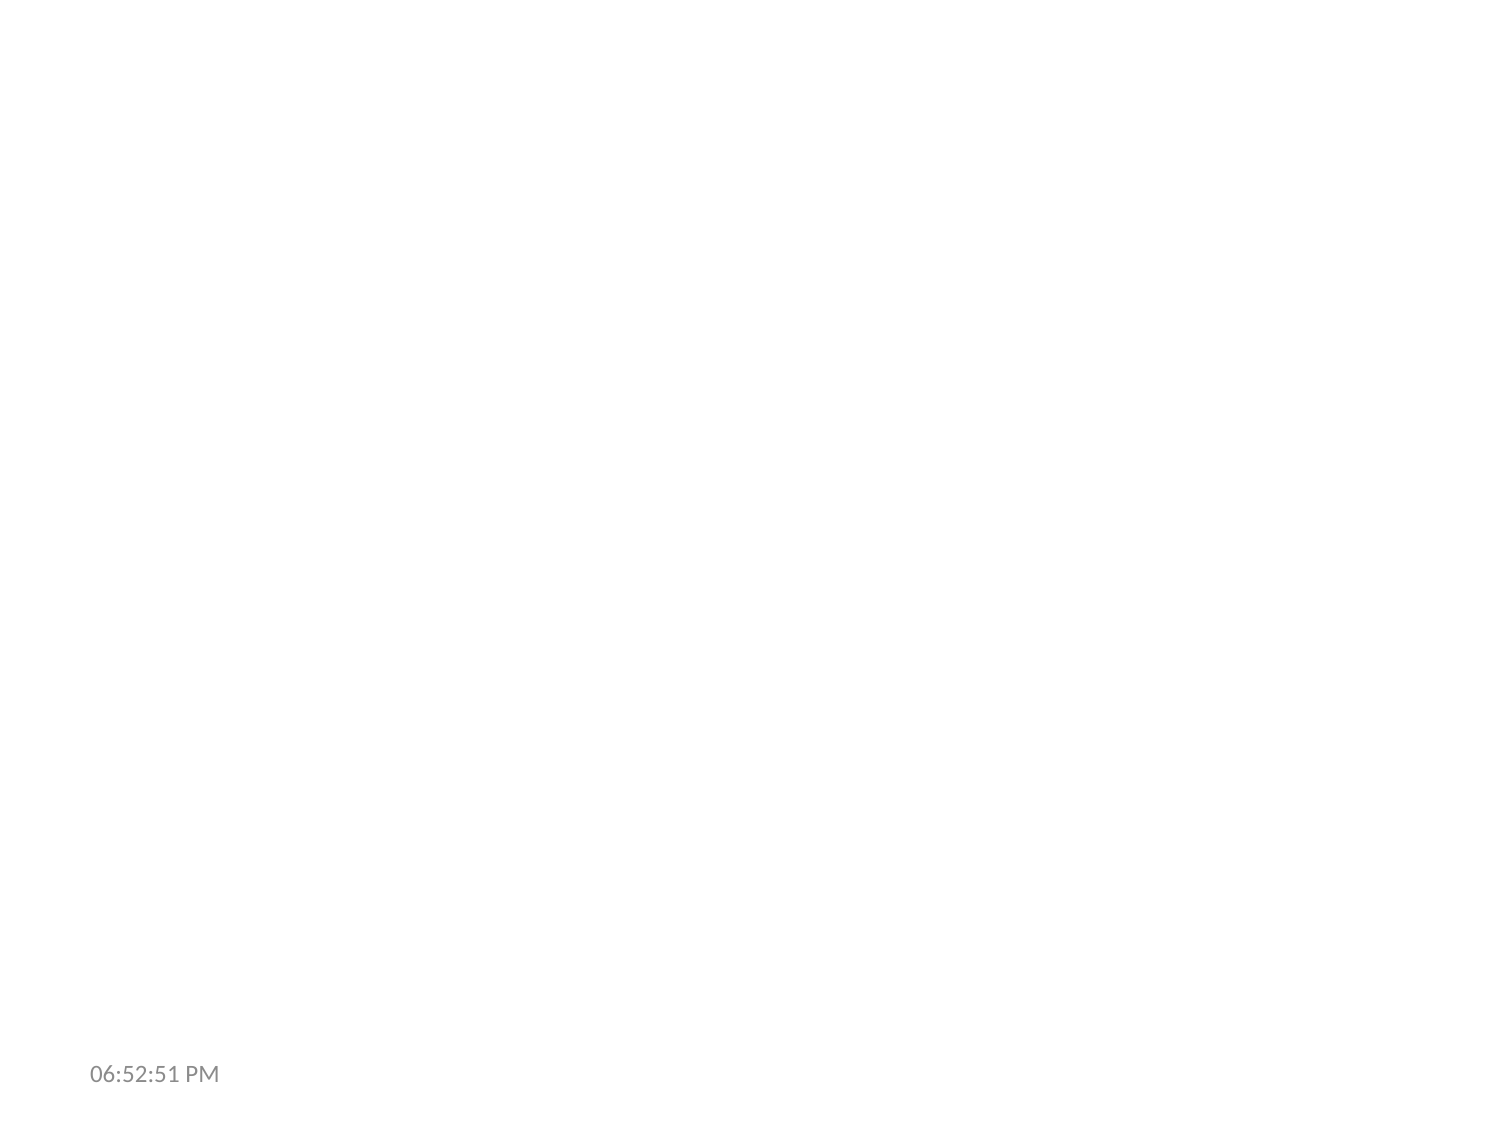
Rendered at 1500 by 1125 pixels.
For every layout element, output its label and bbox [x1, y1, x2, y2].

slide_number [75, 1042, 425, 1103]
